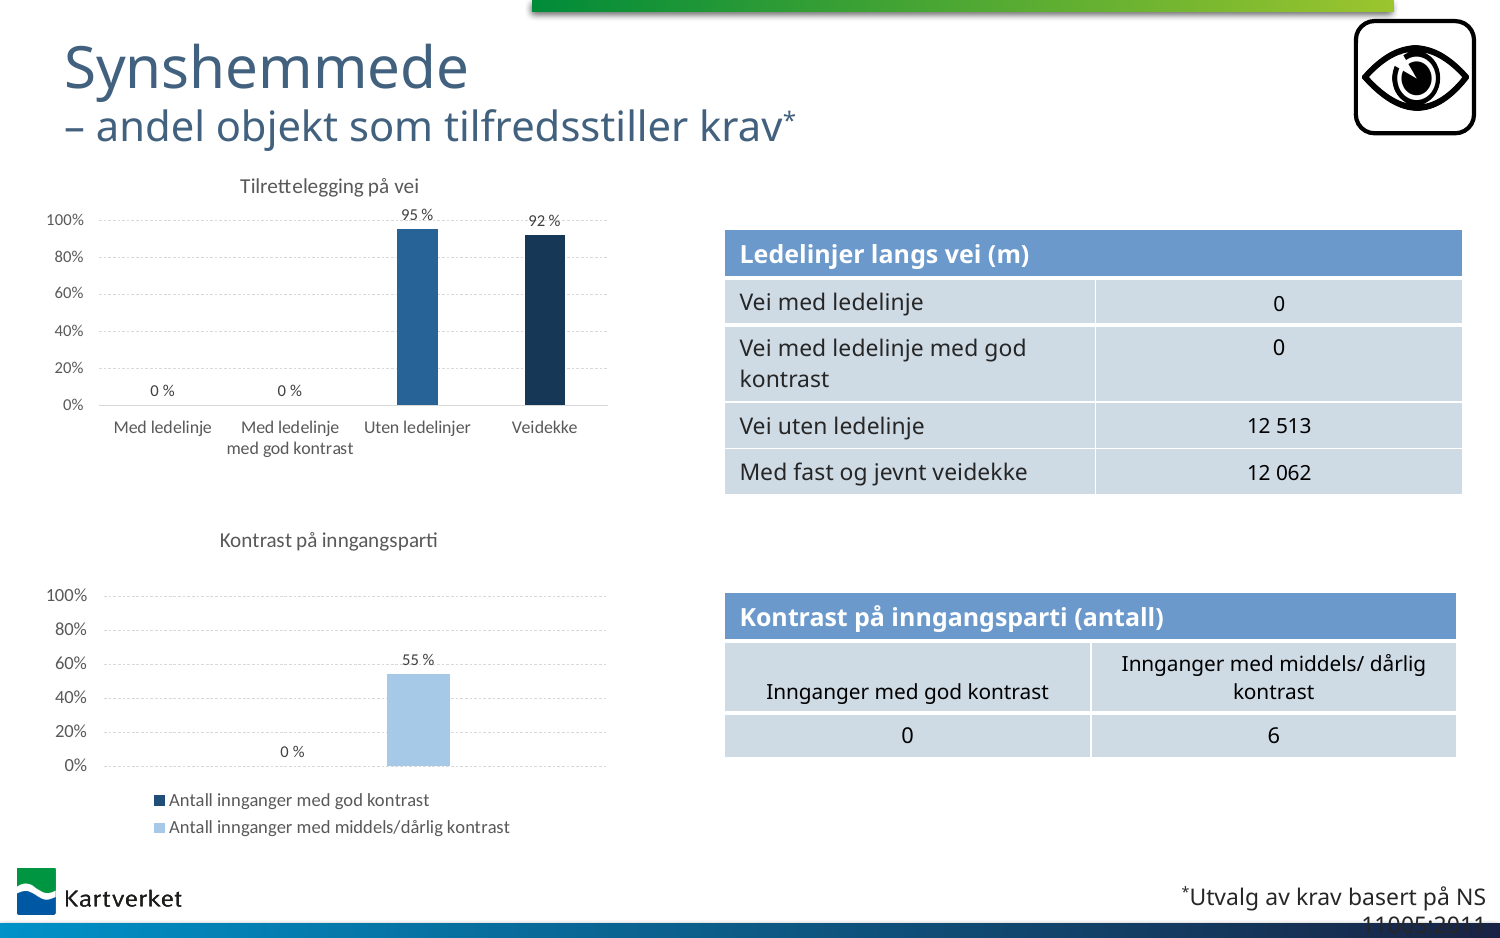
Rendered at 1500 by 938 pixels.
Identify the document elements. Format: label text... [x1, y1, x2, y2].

table_cell Vei med ledelinje med god kontrast [725, 327, 1095, 401]
table_cell 6 [1092, 715, 1456, 757]
table_cell Innganger med middels/ dårlig kontrast [1092, 643, 1456, 711]
table_cell 12 062 [1096, 449, 1462, 494]
table_cell Vei med ledelinje [725, 280, 1095, 323]
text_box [1355, 20, 1475, 134]
table_cell Vei uten ledelinje [725, 403, 1095, 448]
table_cell 0 [1096, 280, 1462, 323]
picture [41, 520, 617, 846]
table_header Ledelinjer langs vei (m) [725, 230, 1462, 276]
table_cell Innganger med god kontrast [725, 643, 1090, 711]
text_box *Utvalg av krav basert på NS 11005:2011 [1068, 873, 1500, 938]
table_cell 0 [725, 715, 1090, 757]
table_cell 12 513 [1096, 403, 1462, 448]
text_box Synshemmede – andel objekt som tilfredsstiller krav* [49, 24, 1431, 158]
table_cell 0 [1096, 327, 1462, 401]
table_cell Med fast og jevnt veidekke [725, 449, 1095, 494]
picture [41, 166, 618, 492]
table_header Kontrast på inngangsparti (antall) [725, 593, 1456, 639]
